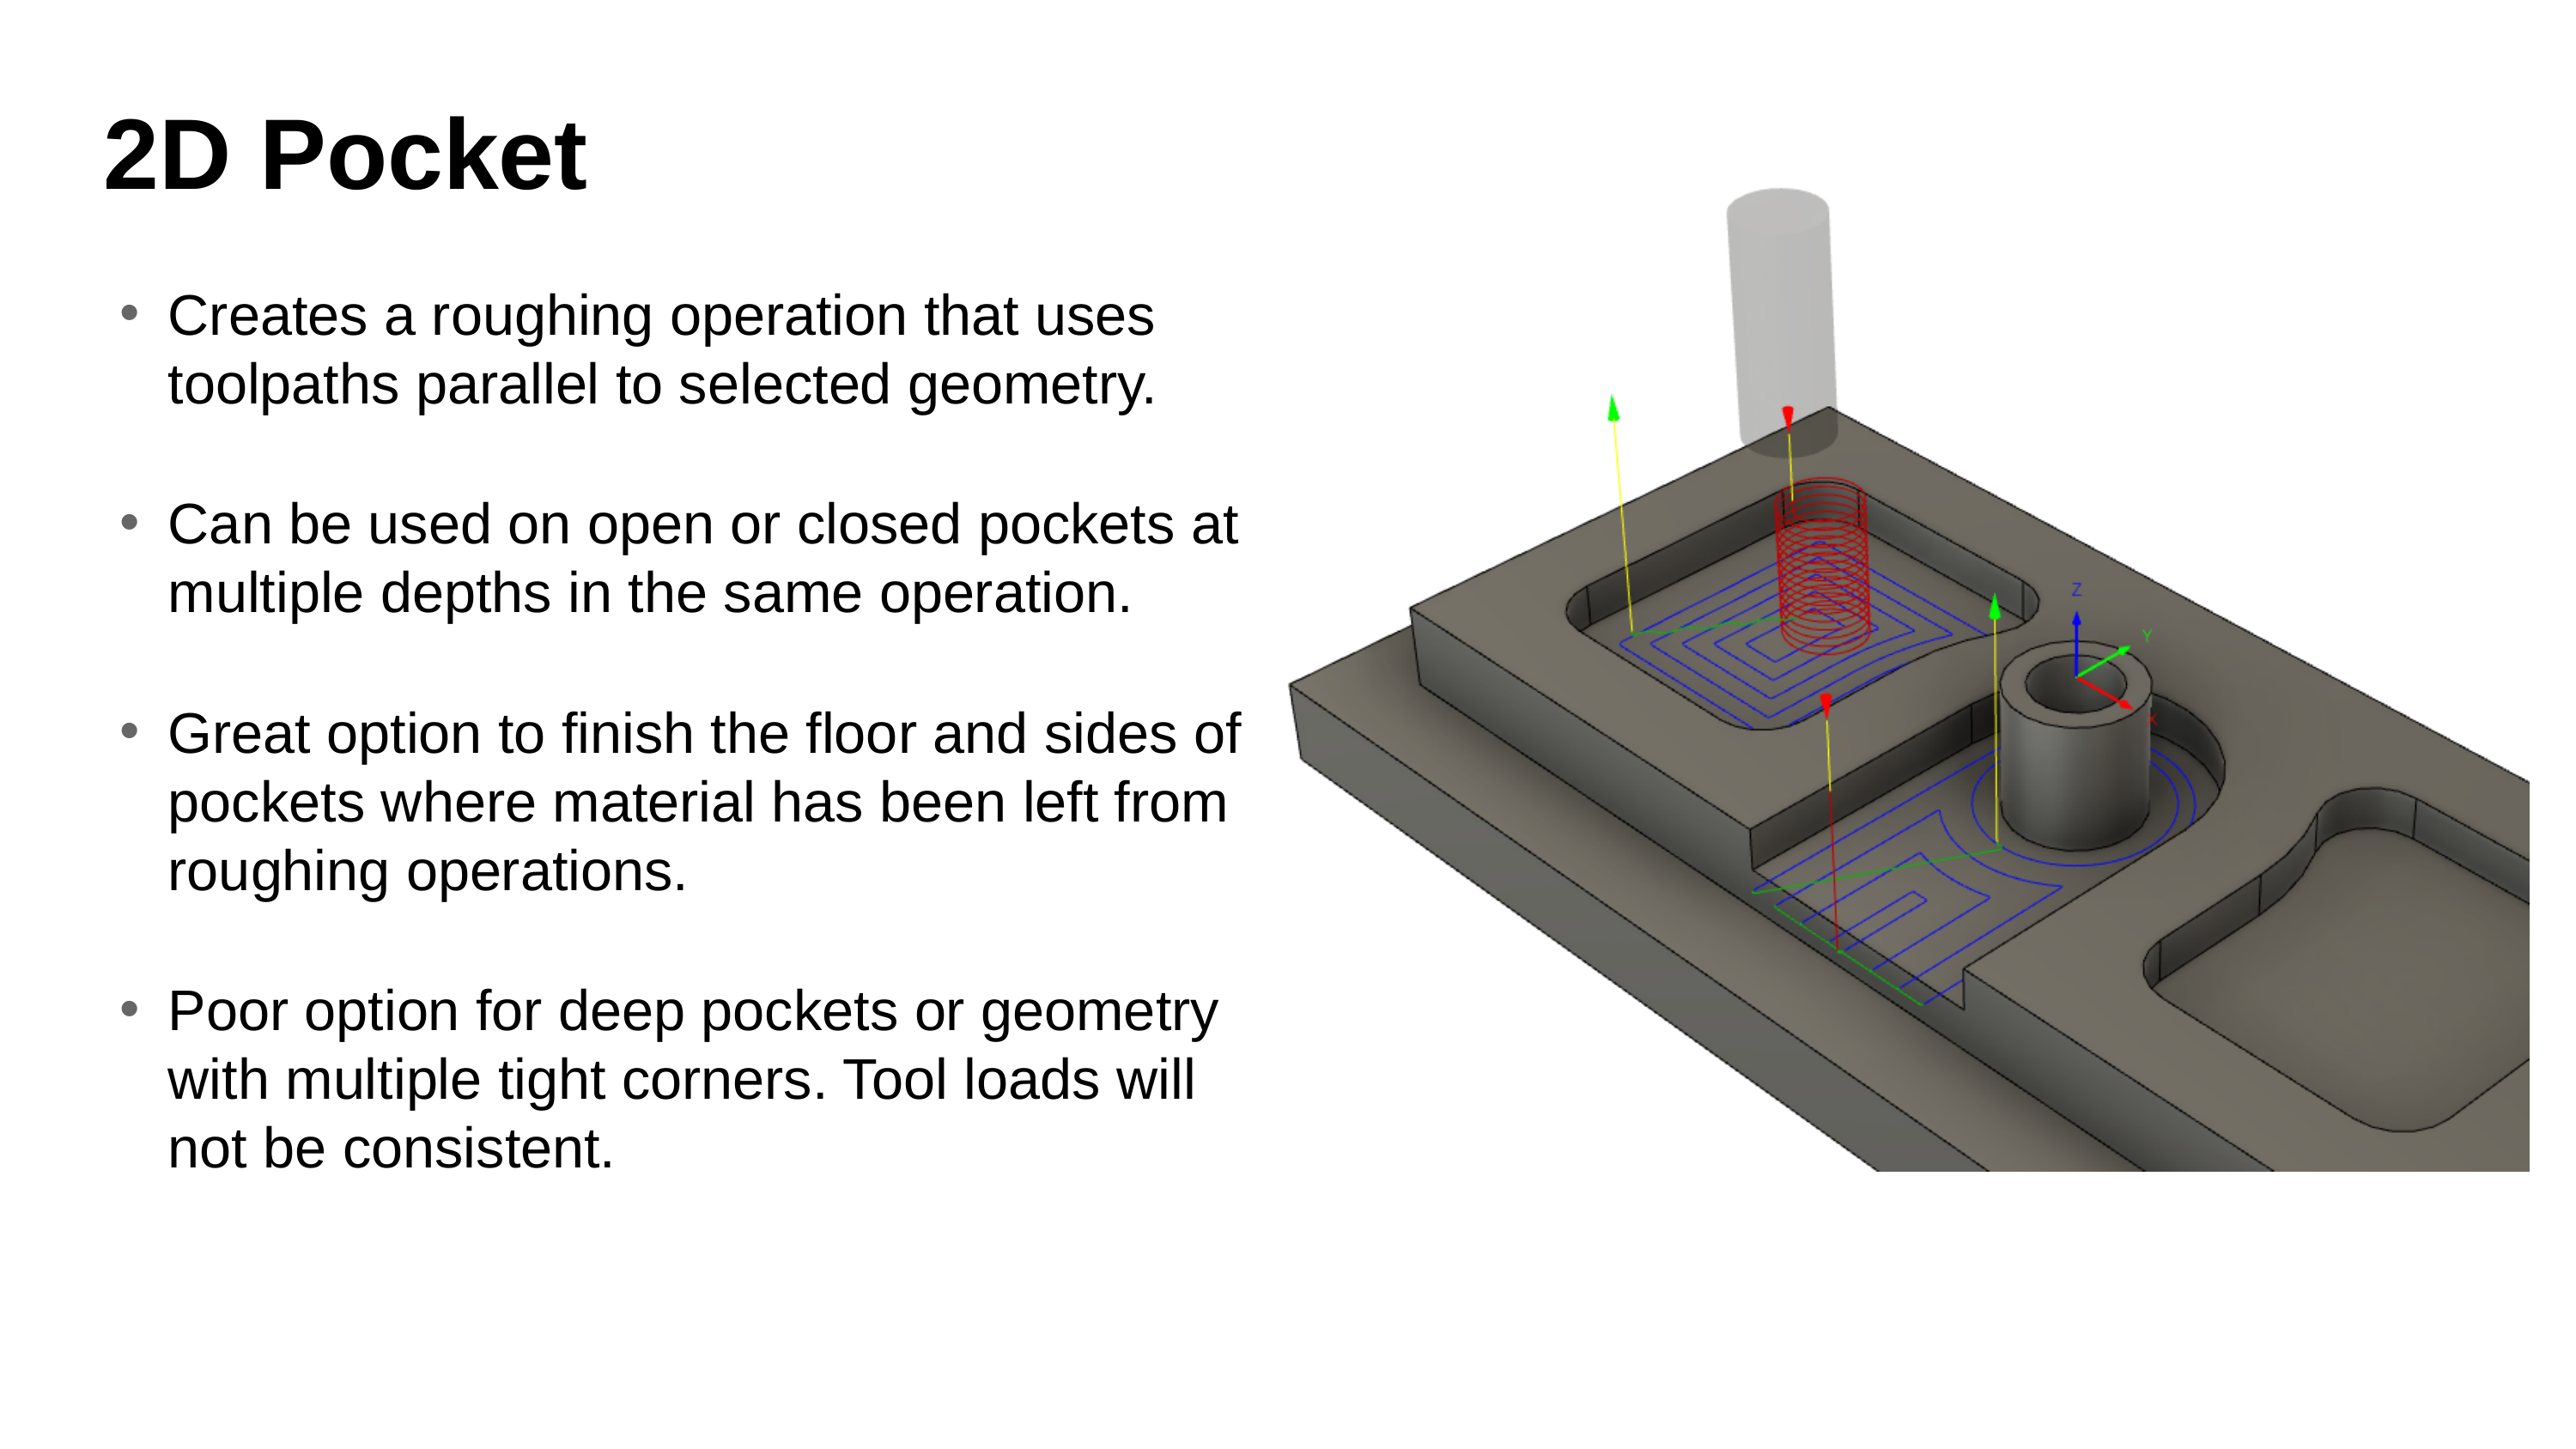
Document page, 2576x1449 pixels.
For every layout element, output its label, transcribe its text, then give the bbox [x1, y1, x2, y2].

picture [1268, 177, 2530, 1172]
title 2D Pocket [103, 103, 2473, 345]
list Creates a roughing operation that uses toolpaths parallel to selected geometry. Can be used on open or closed pockets at multiple depths in the same operation. Great option to finish the floor and sides of pockets where material has been left from roughing operations. Poor option for deep pockets or geometry with multiple tight corners. Tool loads will not be consistent. [103, 345, 1251, 1288]
